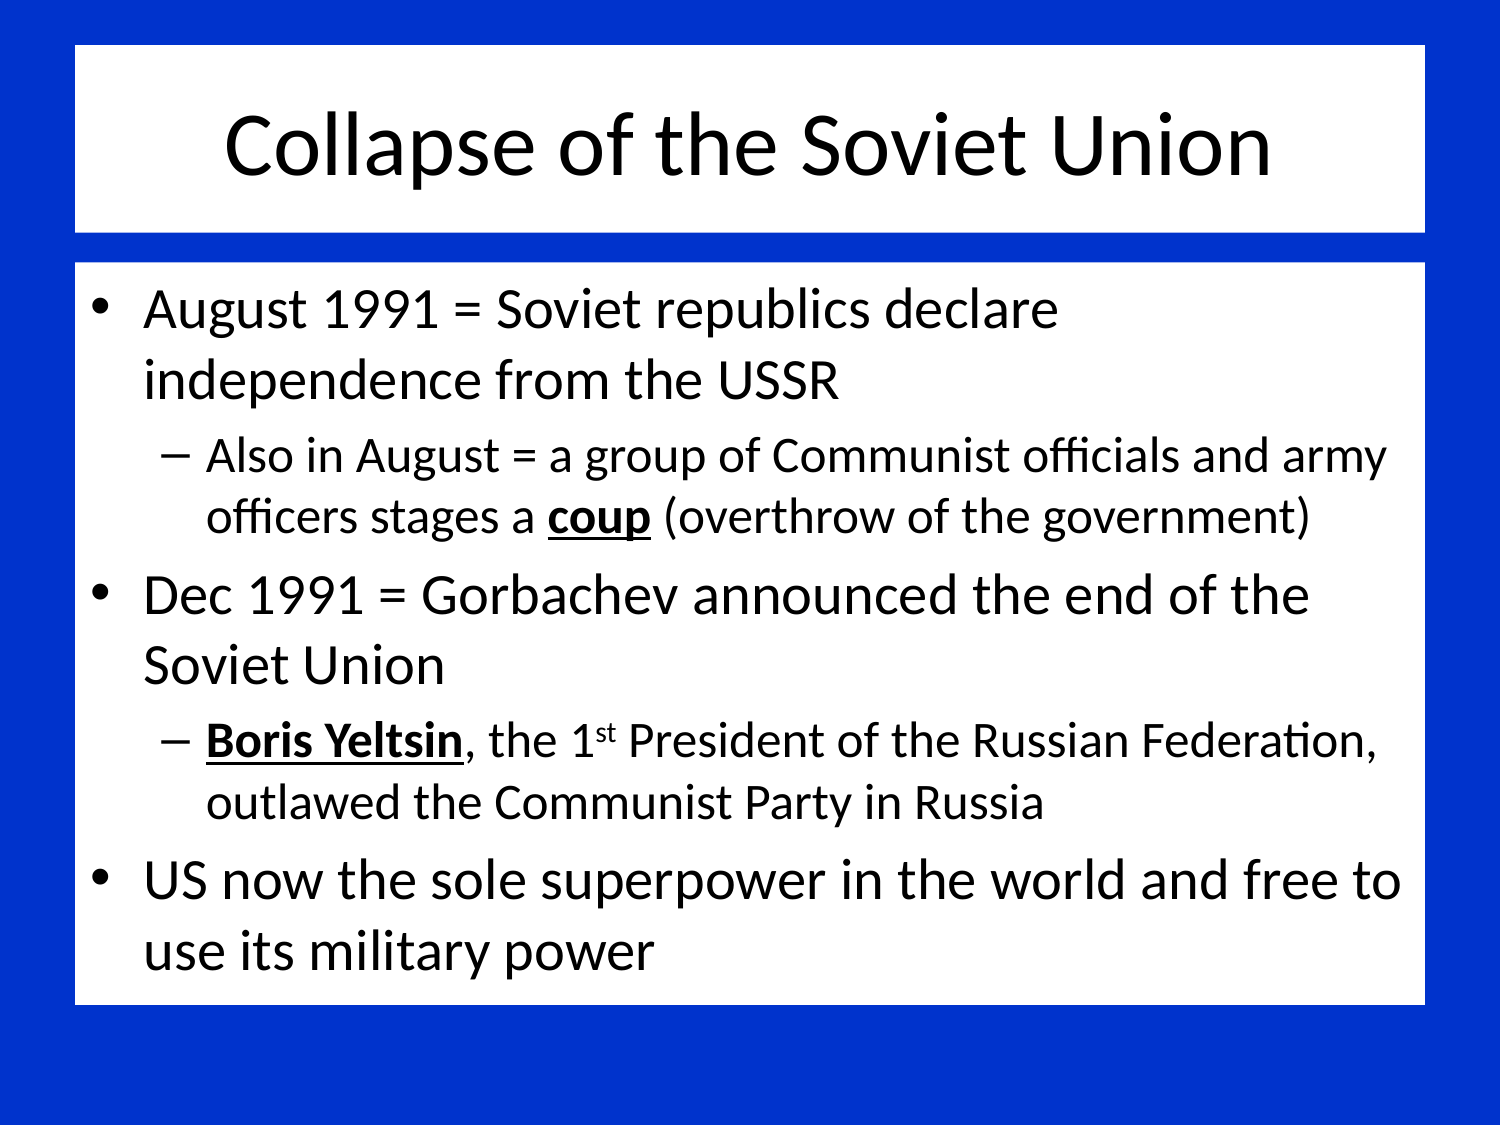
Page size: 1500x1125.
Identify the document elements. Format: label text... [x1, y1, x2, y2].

list August 1991 = Soviet republics declare independence from the USSR Also in August = a group of Communist officials and army officers stages a coup (overthrow of the government) Dec 1991 = Gorbachev announced the end of the Soviet Union Boris Yeltsin, the 1st President of the Russian Federation, outlawed the Communist Party in Russia US now the sole superpower in the world and free to use its military power [75, 262, 1425, 1005]
title Collapse of the Soviet Union [75, 45, 1425, 233]
